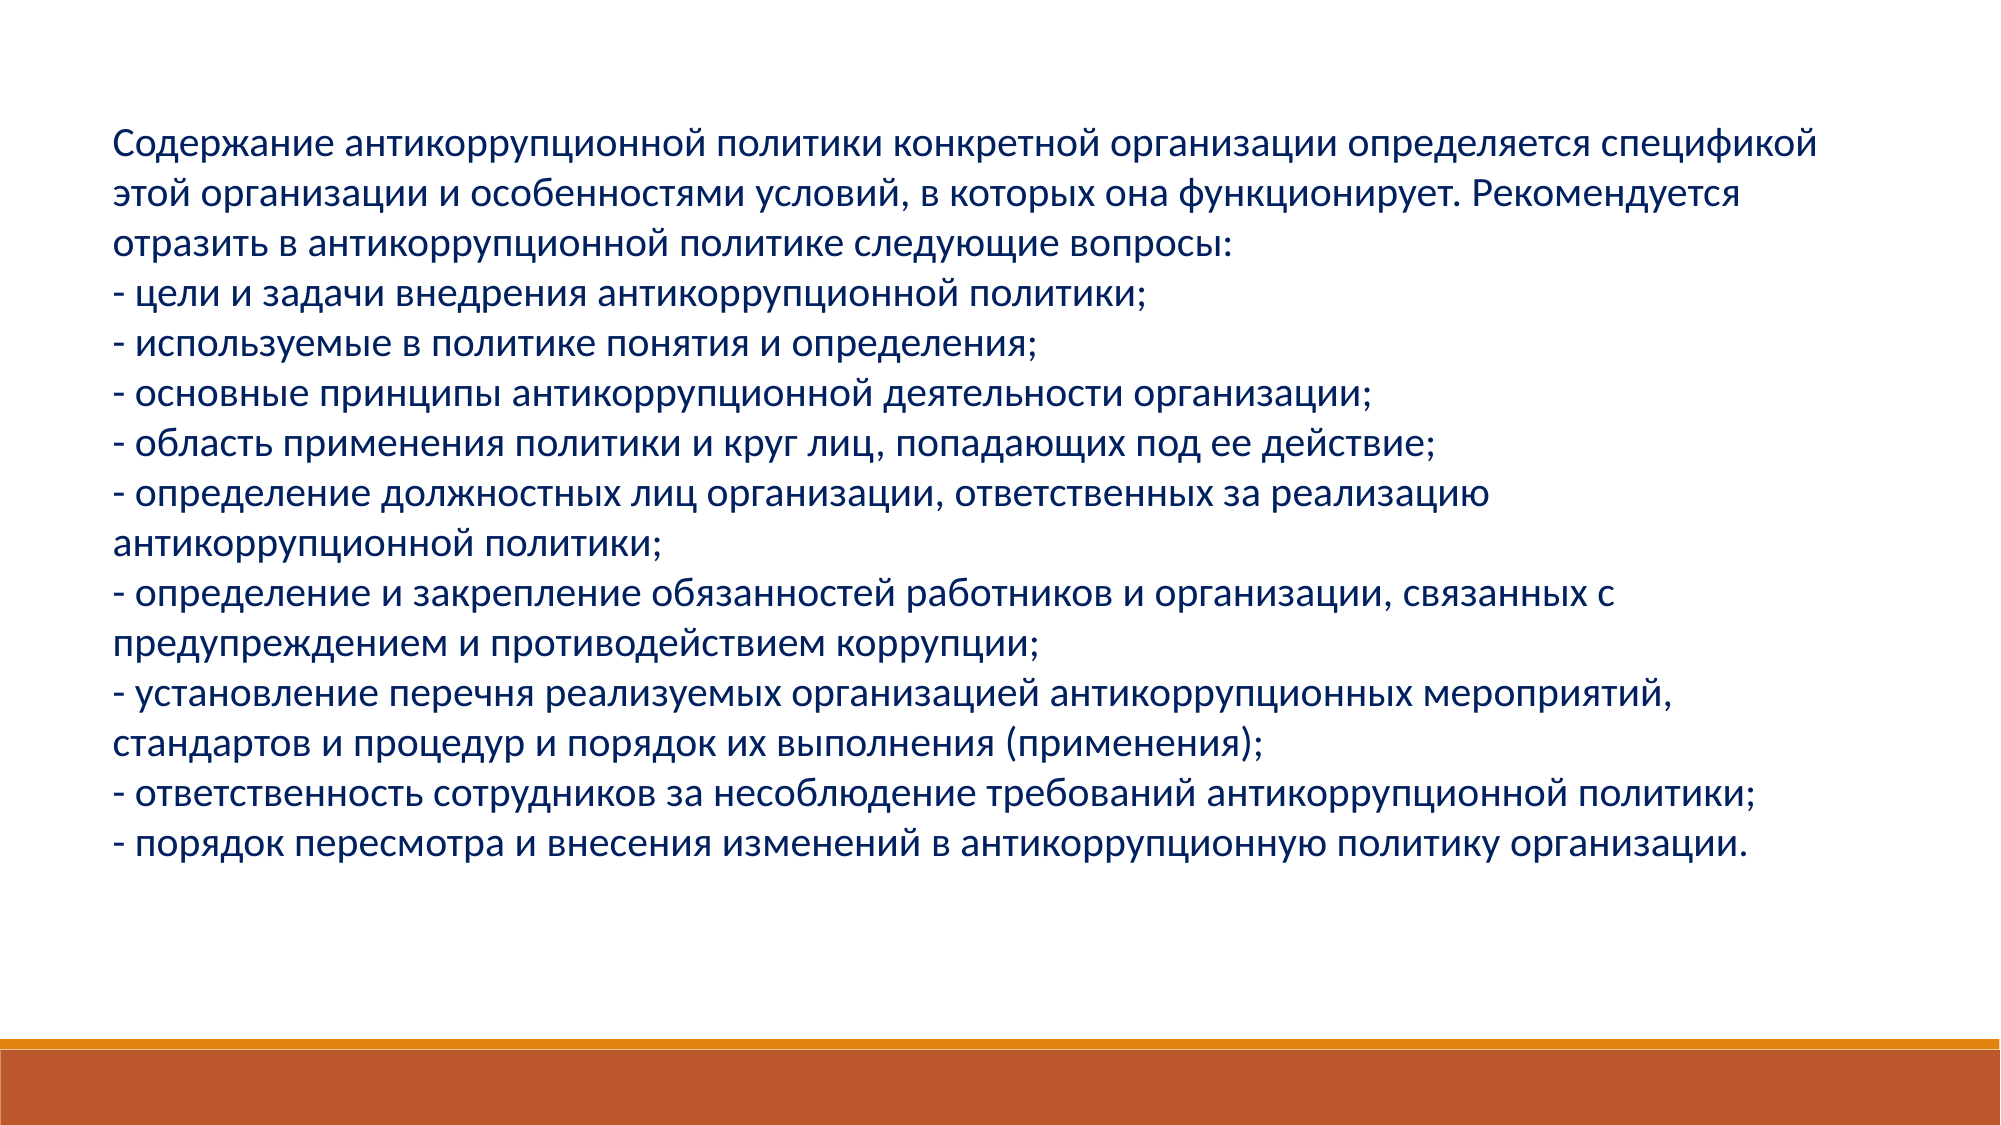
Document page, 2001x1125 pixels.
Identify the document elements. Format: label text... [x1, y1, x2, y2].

text_box Содержание антикоррупционной политики конкретной организации определяется спецификой этой организации и особенностями условий, в которых она функционирует. Рекомендуется отразить в антикоррупционной политике следующие вопросы: - цели и задачи внедрения антикоррупционной политики; - используемые в политике понятия и определения; - основные принципы антикоррупционной деятельности организации; - область применения политики и круг лиц, попадающих под ее действие; - определение должностных лиц организации, ответственных за реализацию антикоррупционной политики; - определение и закрепление обязанностей работников и организации, связанных с предупреждением и противодействием коррупции; - установление перечня реализуемых организацией антикоррупционных мероприятий, стандартов и процедур и порядок их выполнения (применения); - ответственность сотрудников за несоблюдение требований антикоррупционной политики; - порядок пересмотра и внесения изменений в антикоррупционную политику организации. [97, 107, 1870, 873]
